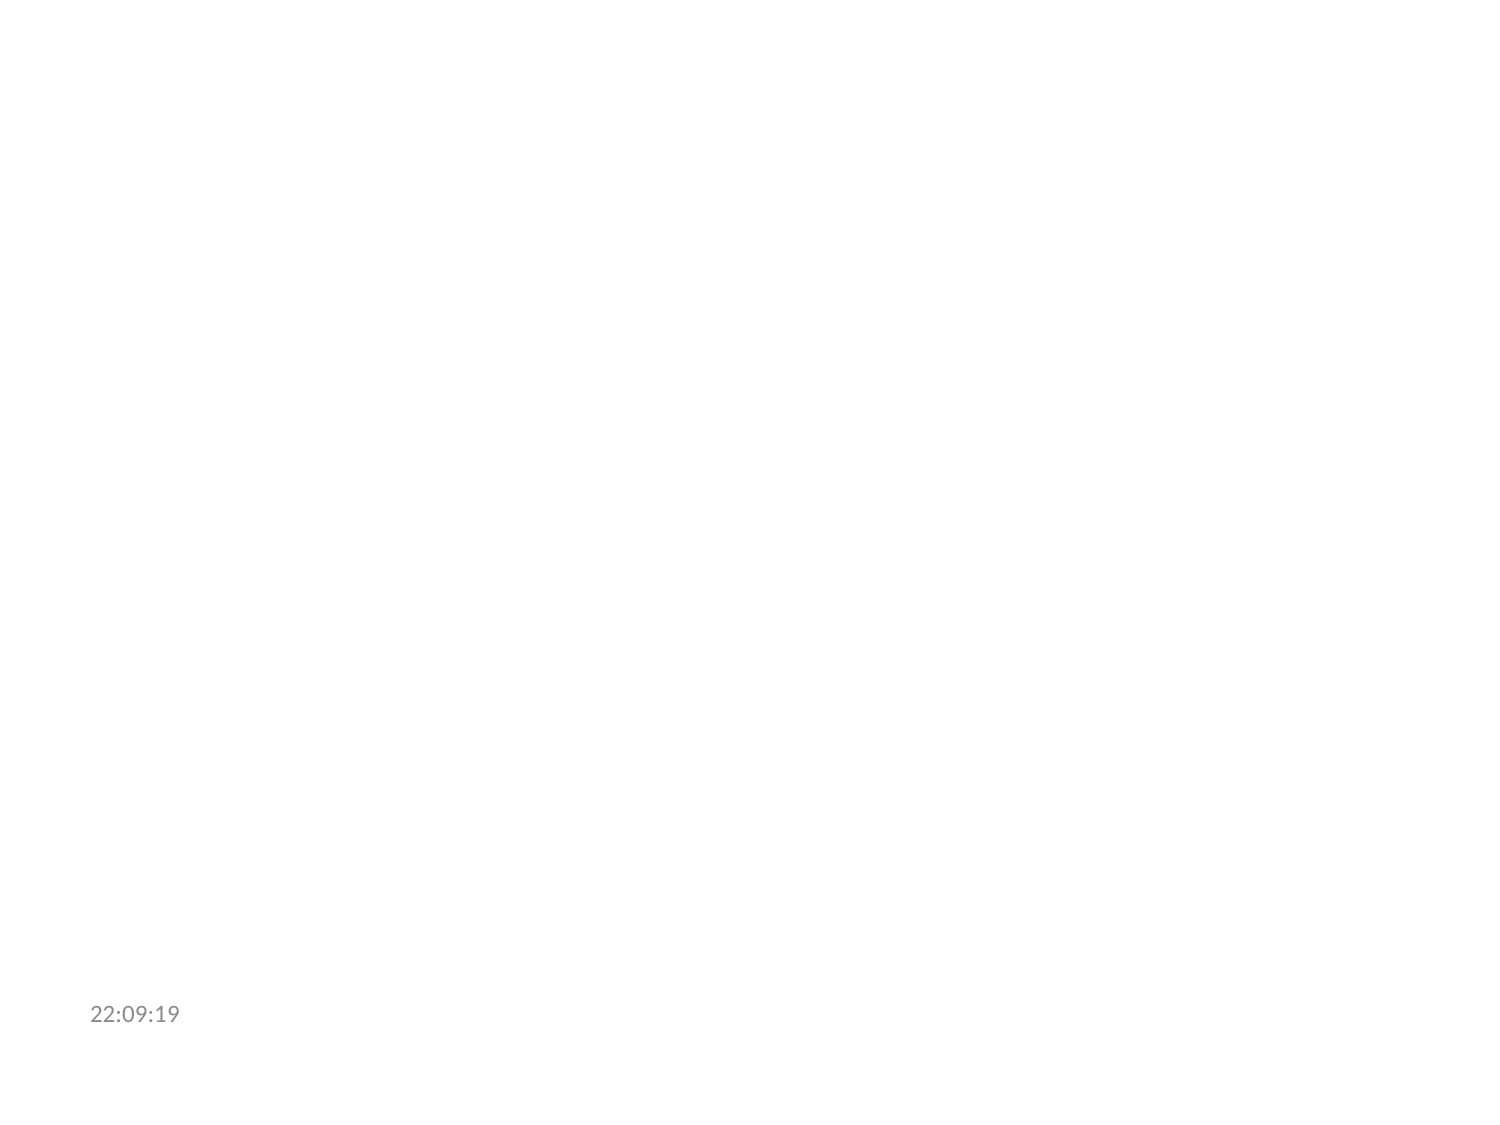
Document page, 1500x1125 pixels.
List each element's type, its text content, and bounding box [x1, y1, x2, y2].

text_box 15:35:09 [75, 982, 425, 1043]
